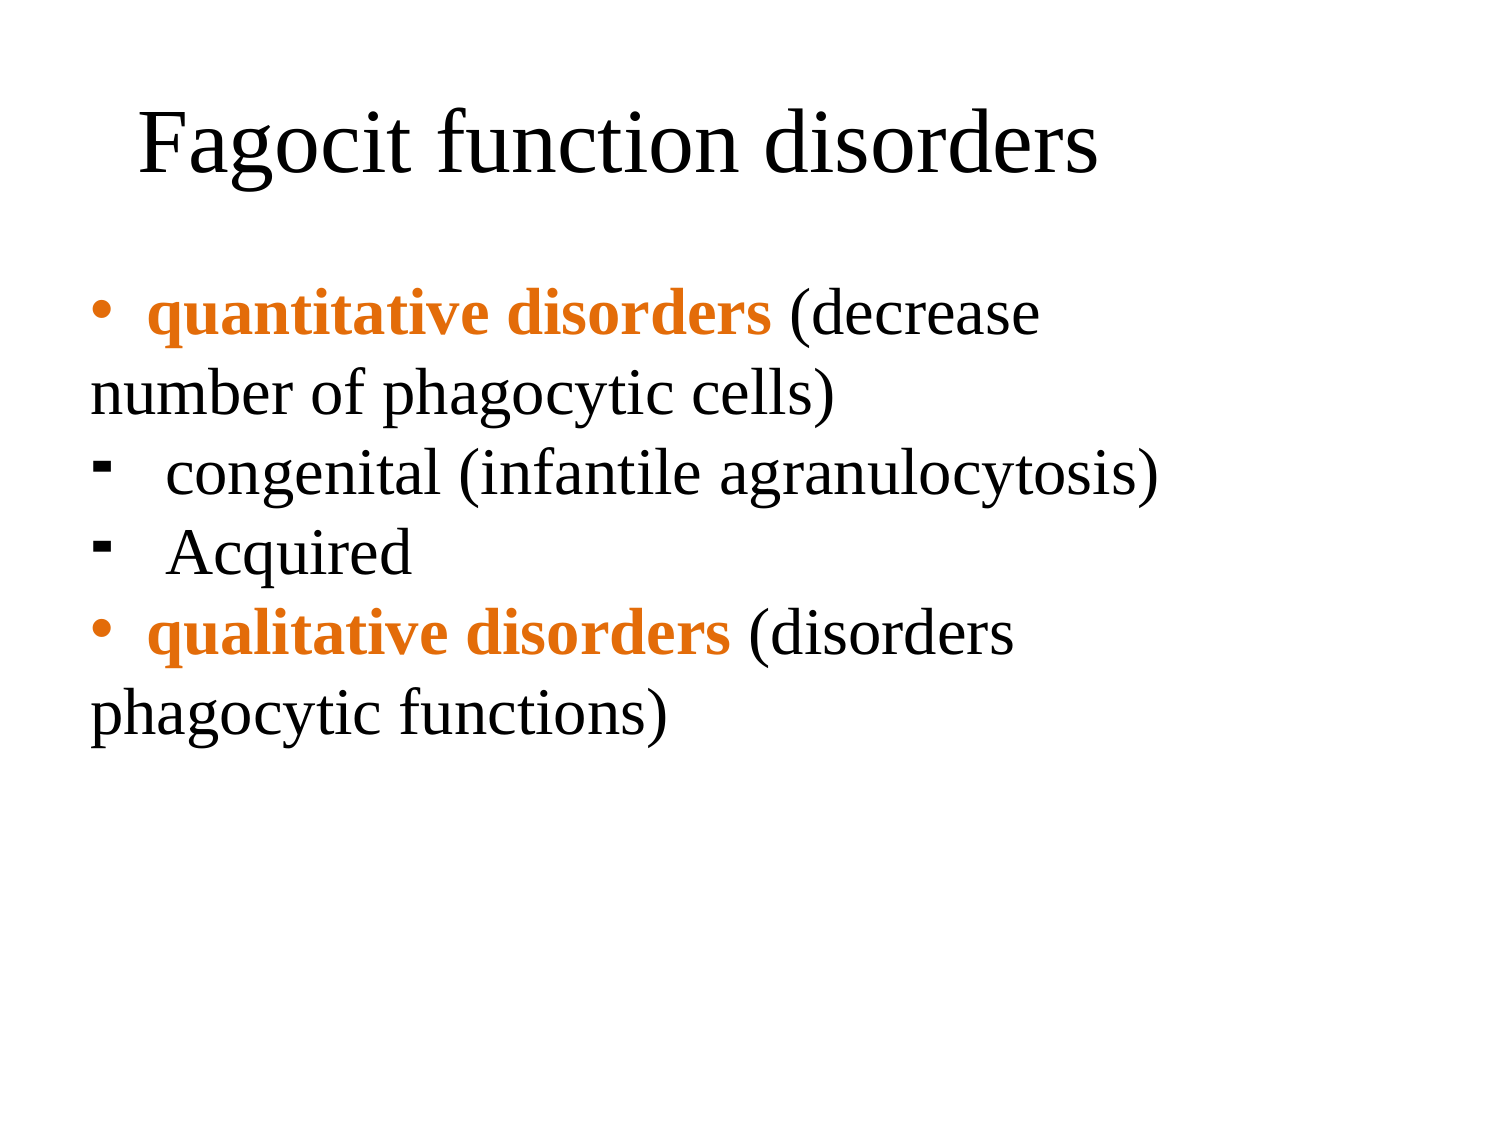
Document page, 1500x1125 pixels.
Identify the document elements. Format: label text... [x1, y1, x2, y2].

text_box quantitative disorders (decrease number of phagocytic cells) congenital (infantile agranulocytosis) Acquired qualitative disorders (disorders phagocytic functions) [87, 267, 1281, 748]
title Fagocit function disorders [102, 36, 1398, 269]
